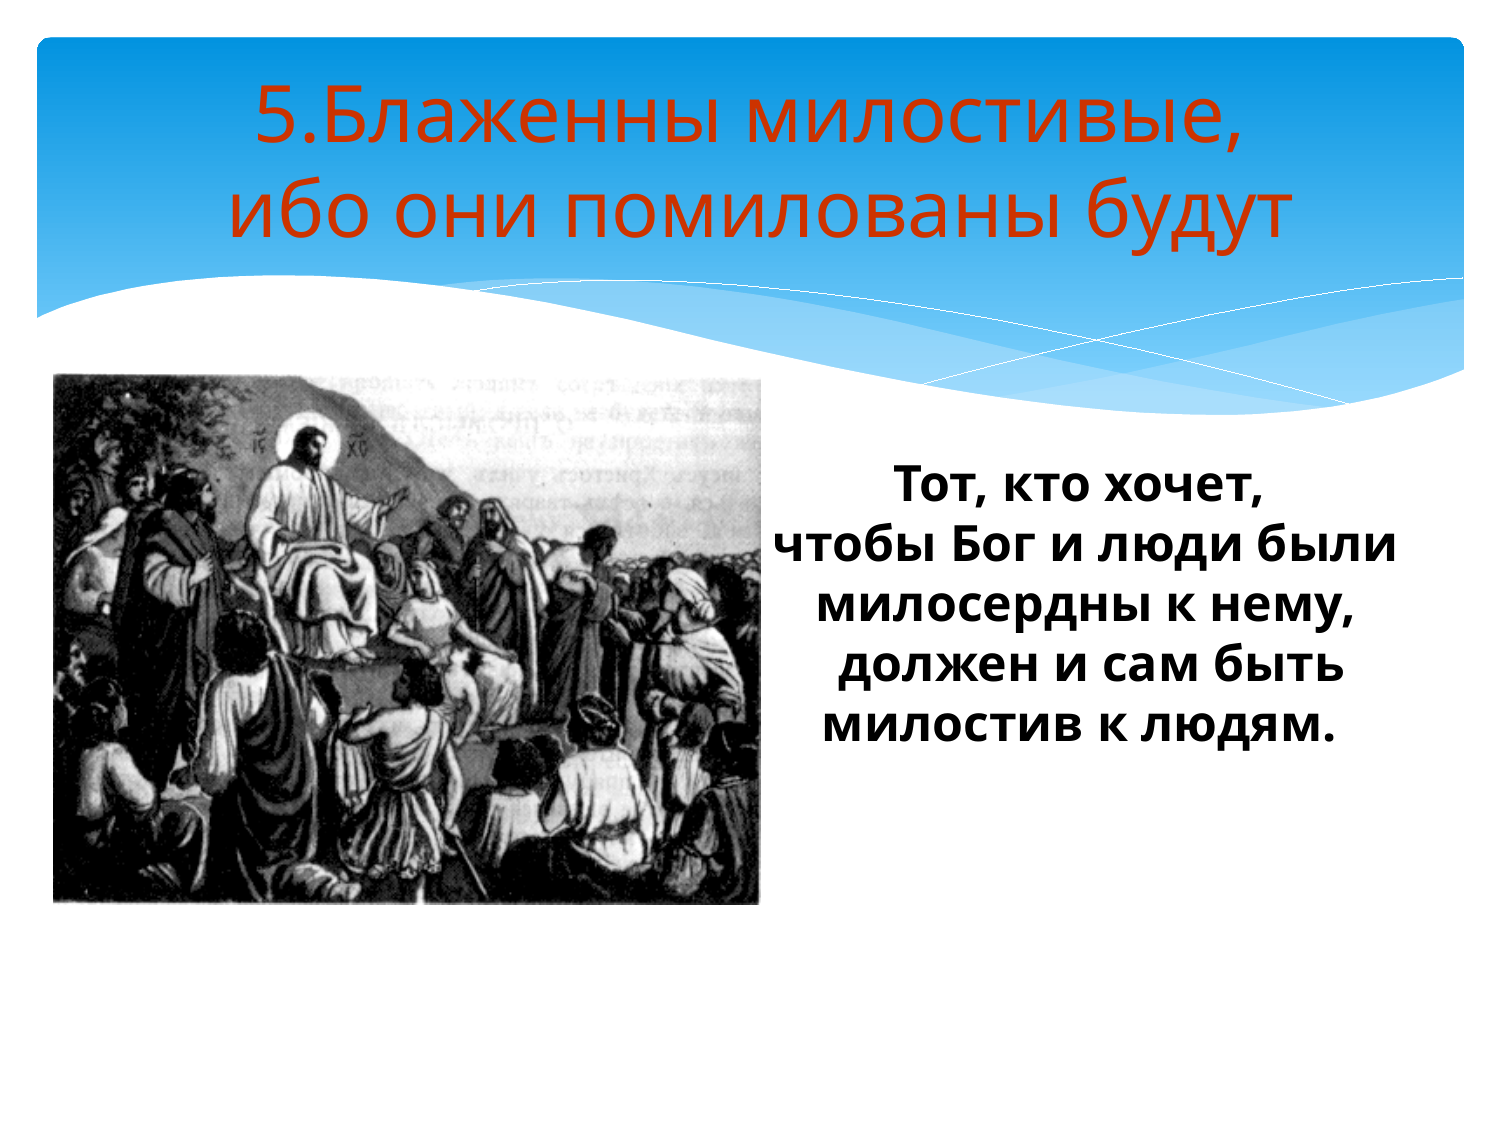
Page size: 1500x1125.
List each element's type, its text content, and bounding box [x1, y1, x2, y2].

title 5.Блаженны милостивые, ибо они помилованы будут [75, 55, 1425, 261]
picture [52, 373, 761, 906]
text_box Тот, кто хочет, чтобы Бог и люди были милосердны к нему, должен и сам быть милостив к людям. [766, 444, 1434, 759]
